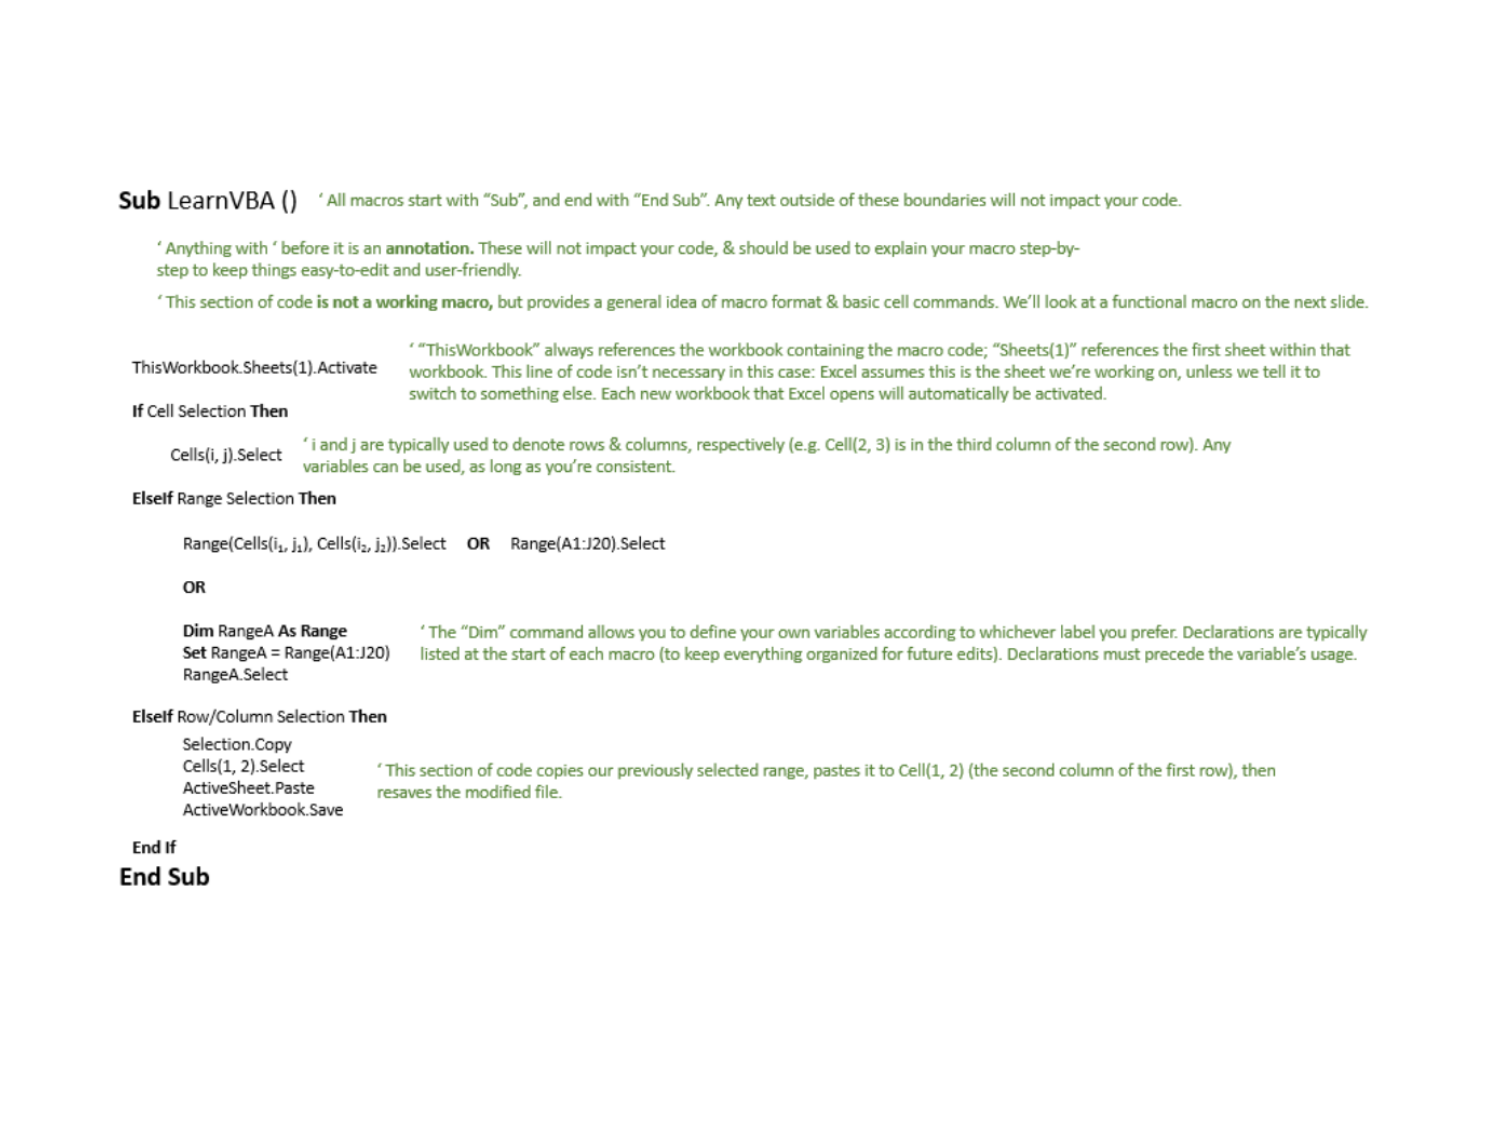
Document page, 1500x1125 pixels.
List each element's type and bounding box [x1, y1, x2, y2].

picture [87, 162, 1426, 918]
